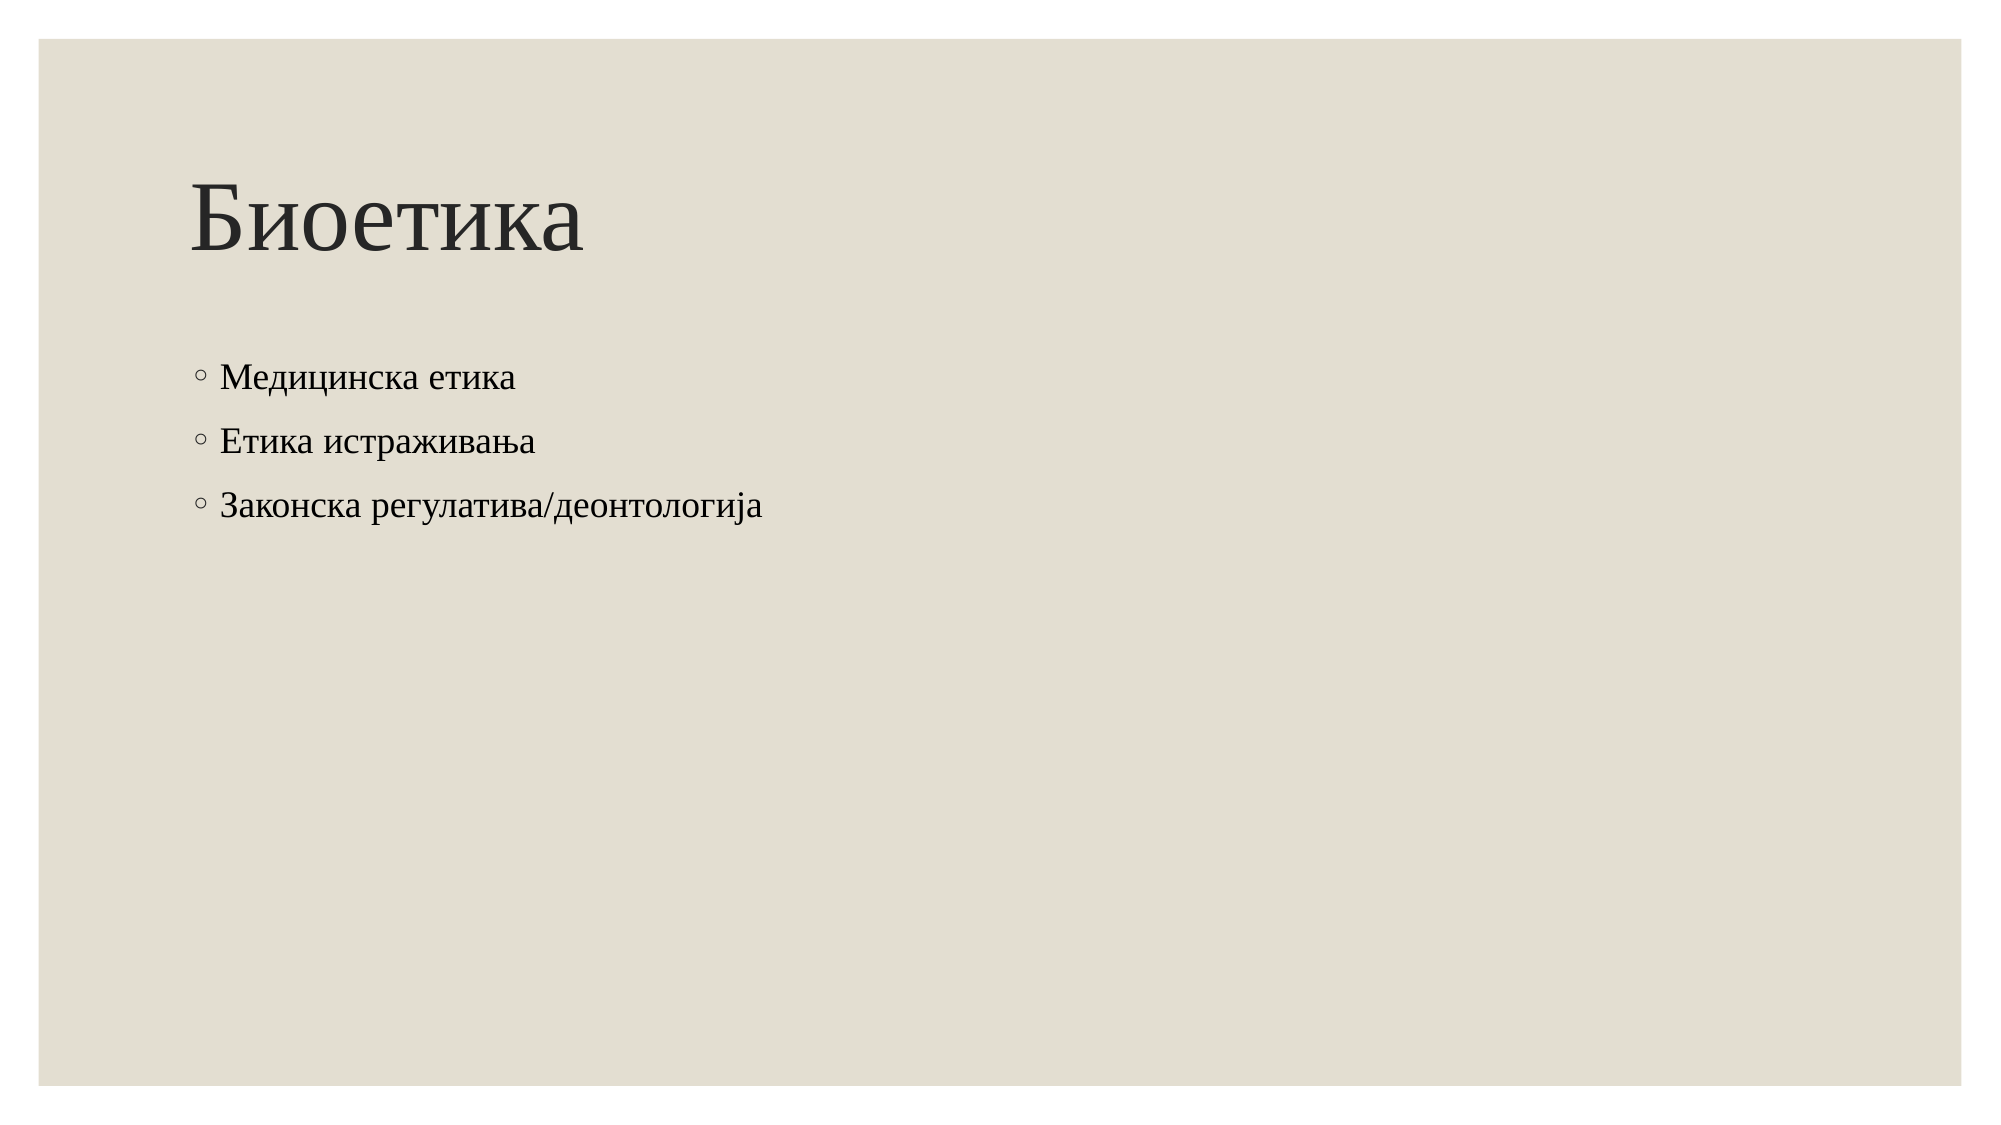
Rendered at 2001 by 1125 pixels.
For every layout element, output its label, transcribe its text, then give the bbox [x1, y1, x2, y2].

title Биоетика [174, 105, 1825, 331]
list Медицинска етика Етика истраживања Законска регулатива/деонтологија [174, 345, 1825, 990]
